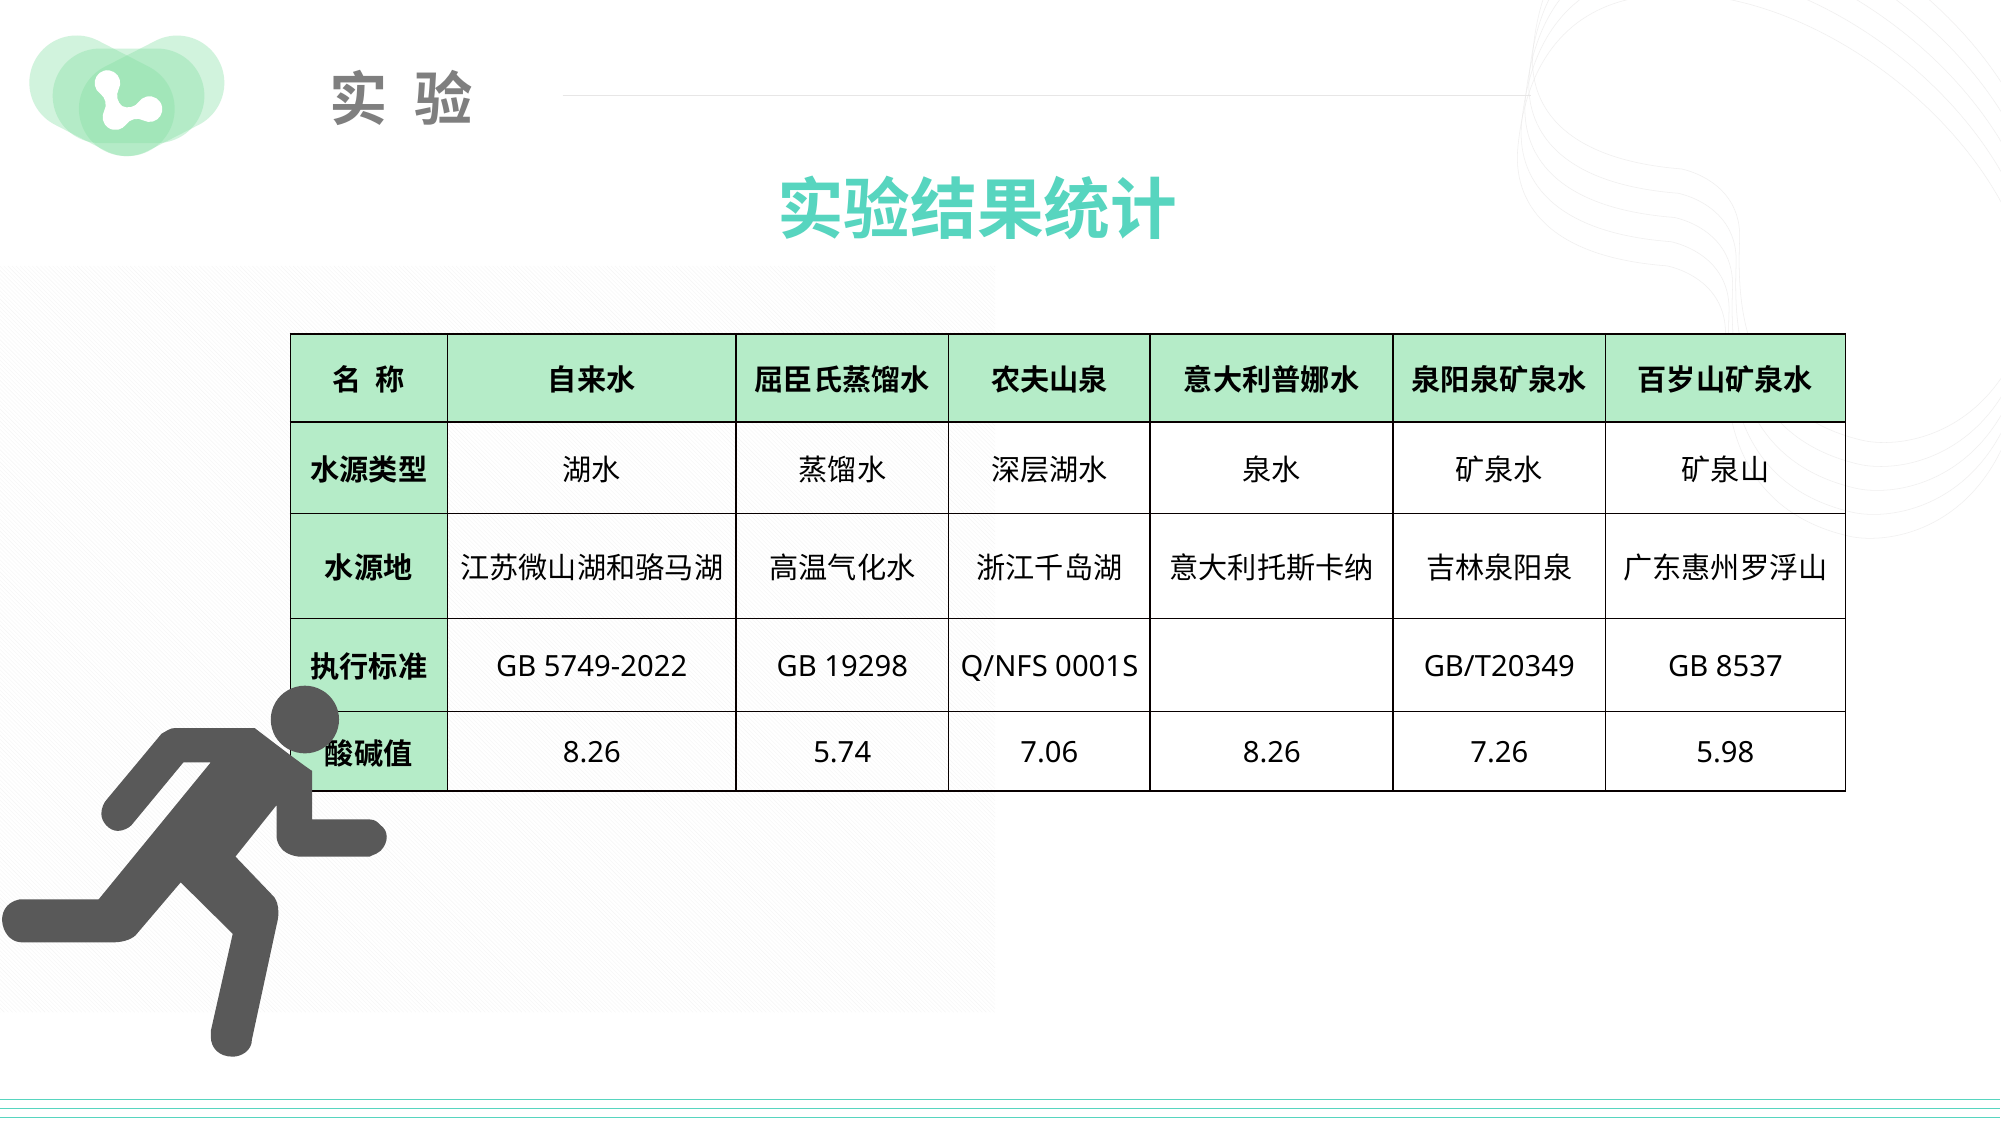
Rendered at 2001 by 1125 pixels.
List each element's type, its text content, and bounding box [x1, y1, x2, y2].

table_cell Q/NFS 0001S [949, 619, 1149, 711]
table_header 农夫山泉 [949, 335, 1149, 421]
table_cell 执行标准 [291, 619, 447, 711]
table_cell 酸碱值 [389, 712, 447, 790]
text_box 实验结果统计 [546, 130, 1408, 266]
table_header 意大利普娜水 [1151, 335, 1392, 421]
table_cell 水源地 [291, 514, 447, 618]
table_header 自来水 [448, 335, 735, 421]
table_header 百岁山矿泉水 [1606, 335, 1845, 421]
table_cell 矿泉水 [1394, 423, 1605, 513]
table_cell 水源类型 [291, 423, 447, 513]
table_cell 江苏微山湖和骆马湖 [448, 514, 735, 618]
table_header 泉阳泉矿泉水 [1394, 335, 1605, 421]
table_cell 广东惠州罗浮山 [1606, 514, 1845, 618]
table_cell GB 8537 [1606, 619, 1845, 711]
table_cell 8.26 [448, 712, 735, 790]
table_cell GB 19298 [737, 619, 948, 711]
text_box 实 验 [255, 29, 547, 166]
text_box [0, 685, 389, 1057]
table_cell 5.98 [1606, 712, 1845, 790]
table_cell 5.74 [737, 712, 948, 790]
table_header 名 称 [291, 335, 447, 421]
table_cell 8.26 [1151, 712, 1392, 790]
table_cell 矿泉山 [1606, 423, 1845, 513]
table_cell 湖水 [448, 423, 735, 513]
table_cell 蒸馏水 [737, 423, 948, 513]
table_cell 高温气化水 [737, 514, 948, 618]
table_cell 意大利托斯卡纳 [1151, 514, 1392, 618]
table_header 屈臣氏蒸馏水 [737, 335, 948, 421]
table_cell 浙江千岛湖 [949, 514, 1149, 618]
table_cell 泉水 [1151, 423, 1392, 513]
table_cell 7.06 [949, 712, 1149, 790]
table_cell 7.26 [1394, 712, 1605, 790]
table_cell GB/T20349 [1394, 619, 1605, 711]
table_cell [1151, 619, 1392, 711]
table_cell GB 5749-2022 [448, 619, 735, 711]
table_cell 吉林泉阳泉 [1394, 514, 1605, 618]
table_cell 深层湖水 [949, 423, 1149, 513]
